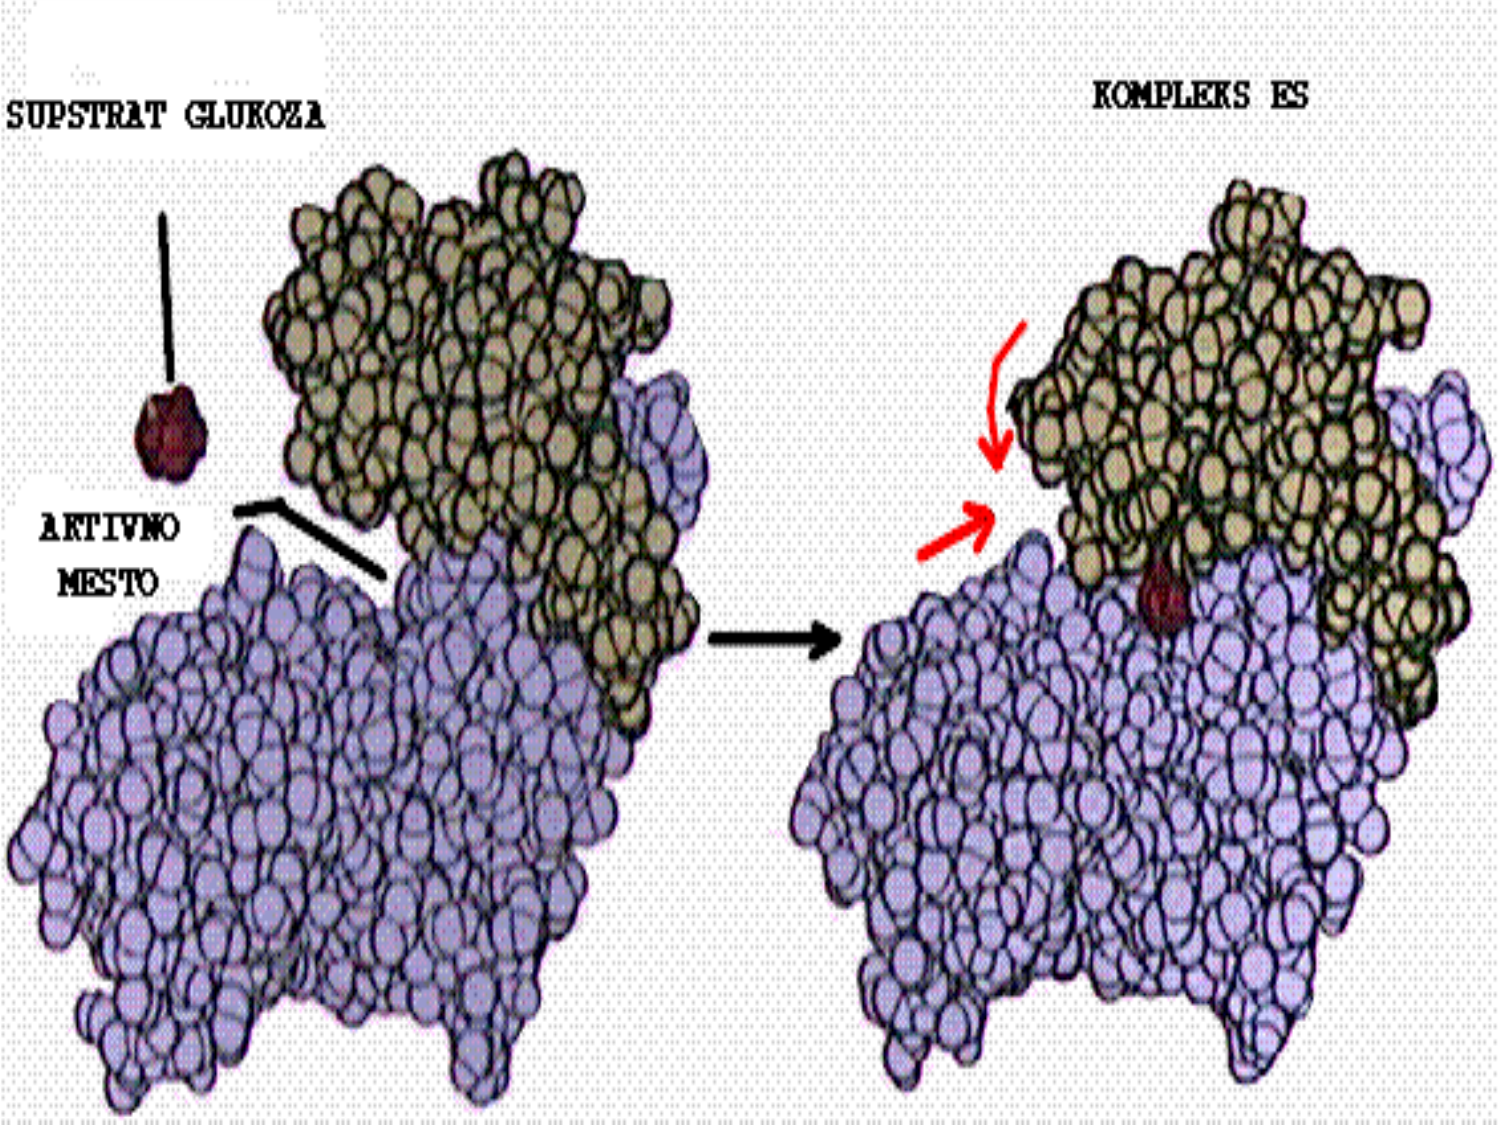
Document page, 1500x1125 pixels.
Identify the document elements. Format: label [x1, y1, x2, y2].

text_box [0, 0, 1500, 1125]
